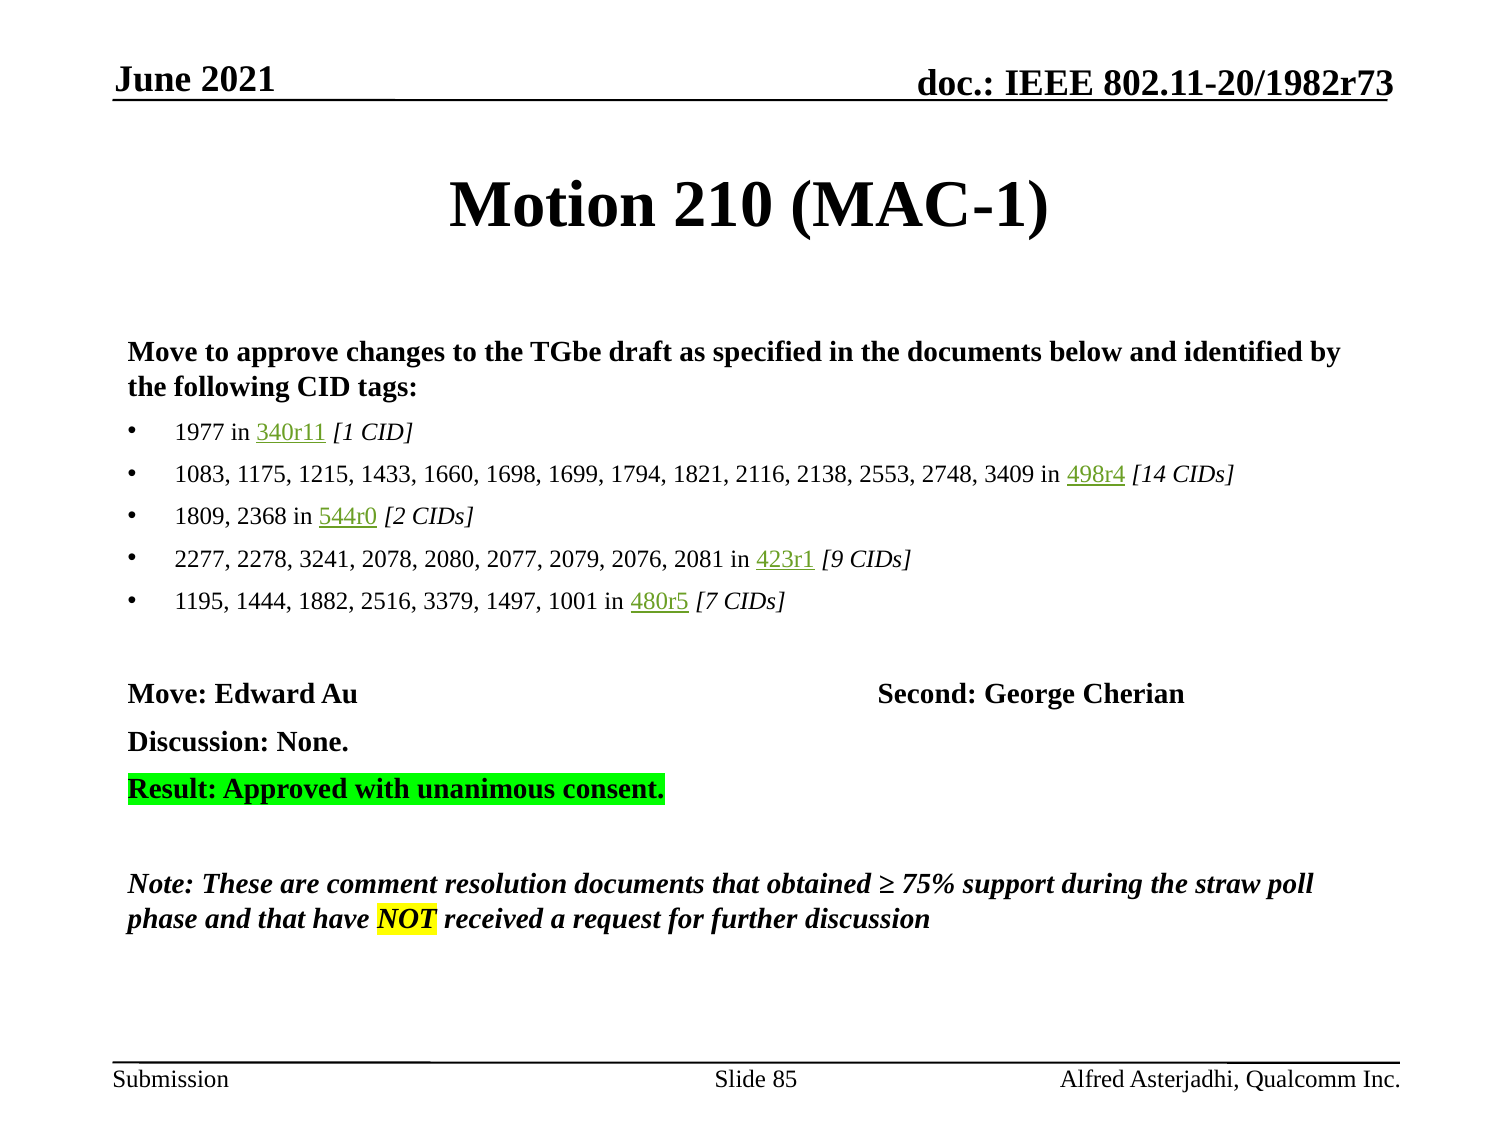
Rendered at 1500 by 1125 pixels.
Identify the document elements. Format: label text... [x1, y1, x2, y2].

title Motion 210 (MAC-1) [112, 112, 1388, 288]
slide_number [114, 54, 423, 100]
footer Alfred Asterjadhi, Qualcomm Inc. [878, 1061, 1402, 1093]
slide_number Slide 85 [712, 1061, 800, 1123]
list Move to approve changes to the TGbe draft as specified in the documents below and identified by the following CID tags: 1977 in 340r11 [1 CID] 1083, 1175, 1215, 1433, 1660, 1698, 1699, 1794, 1821, 2116, 2138, 2553, 2748, 3409 in 498r4 [14 CIDs] 1809, 2368 in 544r0 [2 CIDs] 2277, 2278, 3241, 2078, 2080, 2077, 2079, 2076, 2081 in 423r1 [9 CIDs] 1195, 1444, 1882, 2516, 3379, 1497, 1001 in 480r5 [7 CIDs] Move: Edward Au Second: George Cherian Discussion: None. Result: Approved with unanimous consent. Note: These are comment resolution documents that obtained ≥ 75% support during the straw poll phase and that have NOT received a request for further discussion [112, 324, 1388, 1063]
